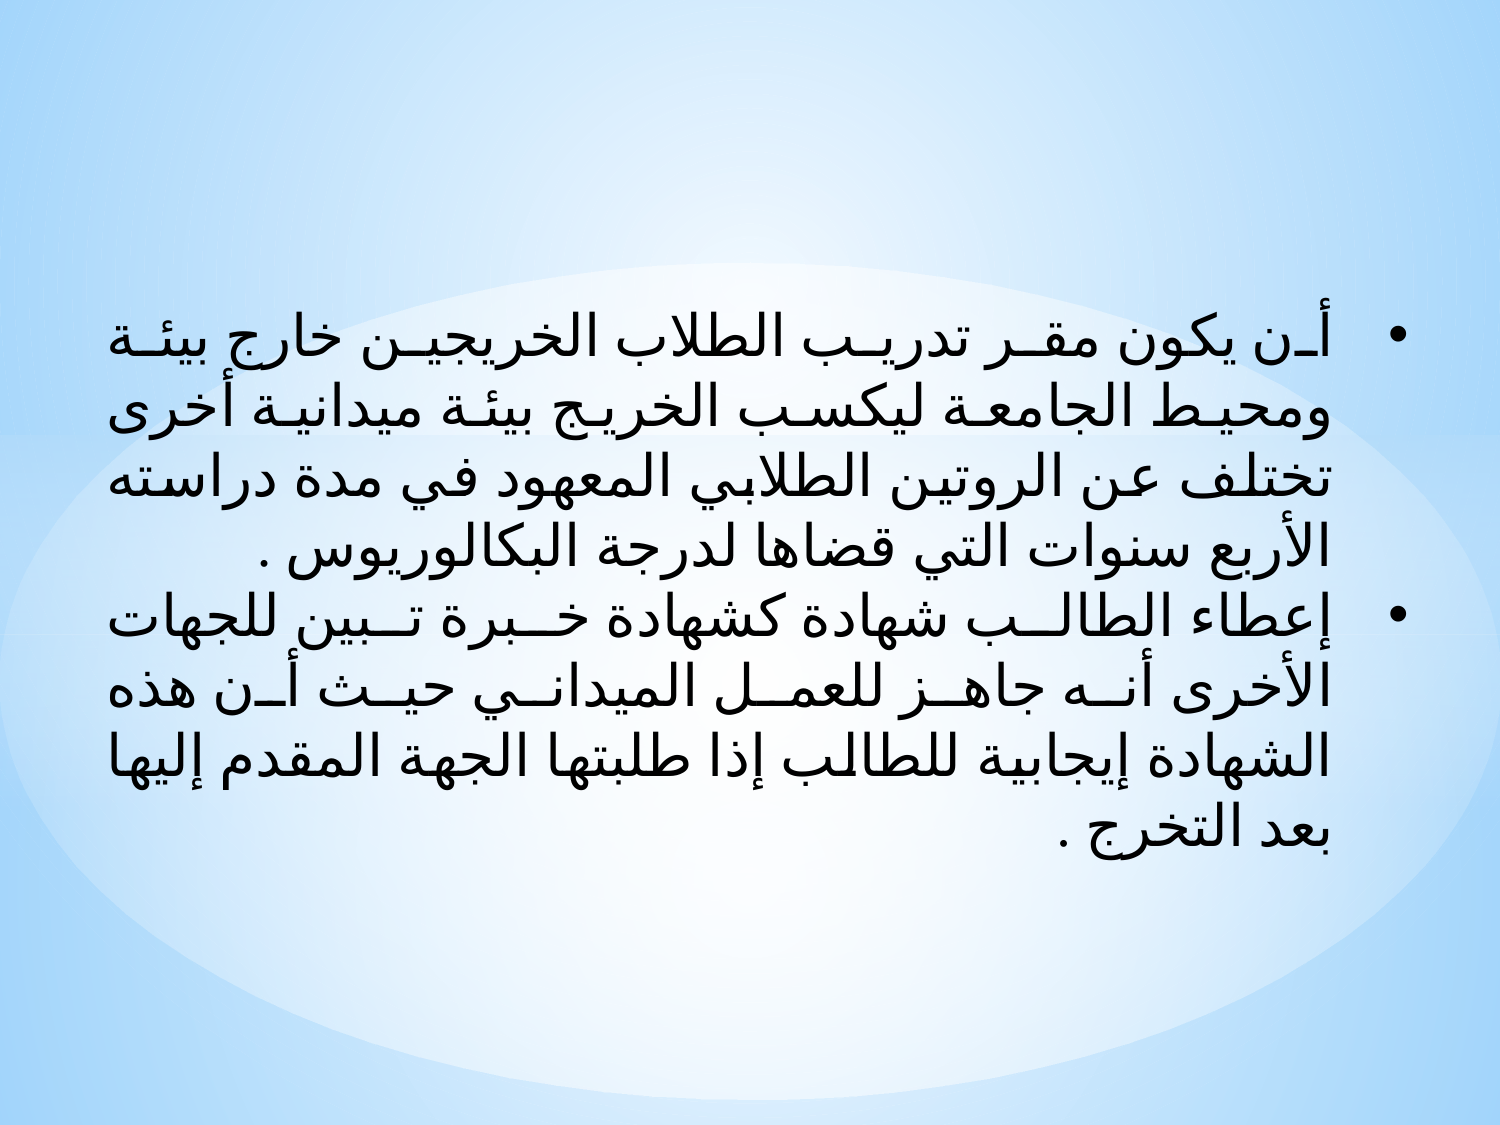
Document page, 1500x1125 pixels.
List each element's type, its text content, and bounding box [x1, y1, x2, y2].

text_box أن يكون مقر تدريب الطلاب الخريجين خارج بيئة ومحيط الجامعة ليكسب الخريج بيئة ميدانية أخرى تختلف عن الروتين الطلابي المعهود في مدة دراسته الأربع سنوات التي قضاها لدرجة البكالوريوس . إعطاء الطالب شهادة كشهادة خبرة تبين للجهات الأخرى أنه جاهز للعمل الميداني حيث أن هذه الشهادة إيجابية للطالب إذا طلبتها الجهة المقدم إليها بعد التخرج . [91, 290, 1424, 866]
